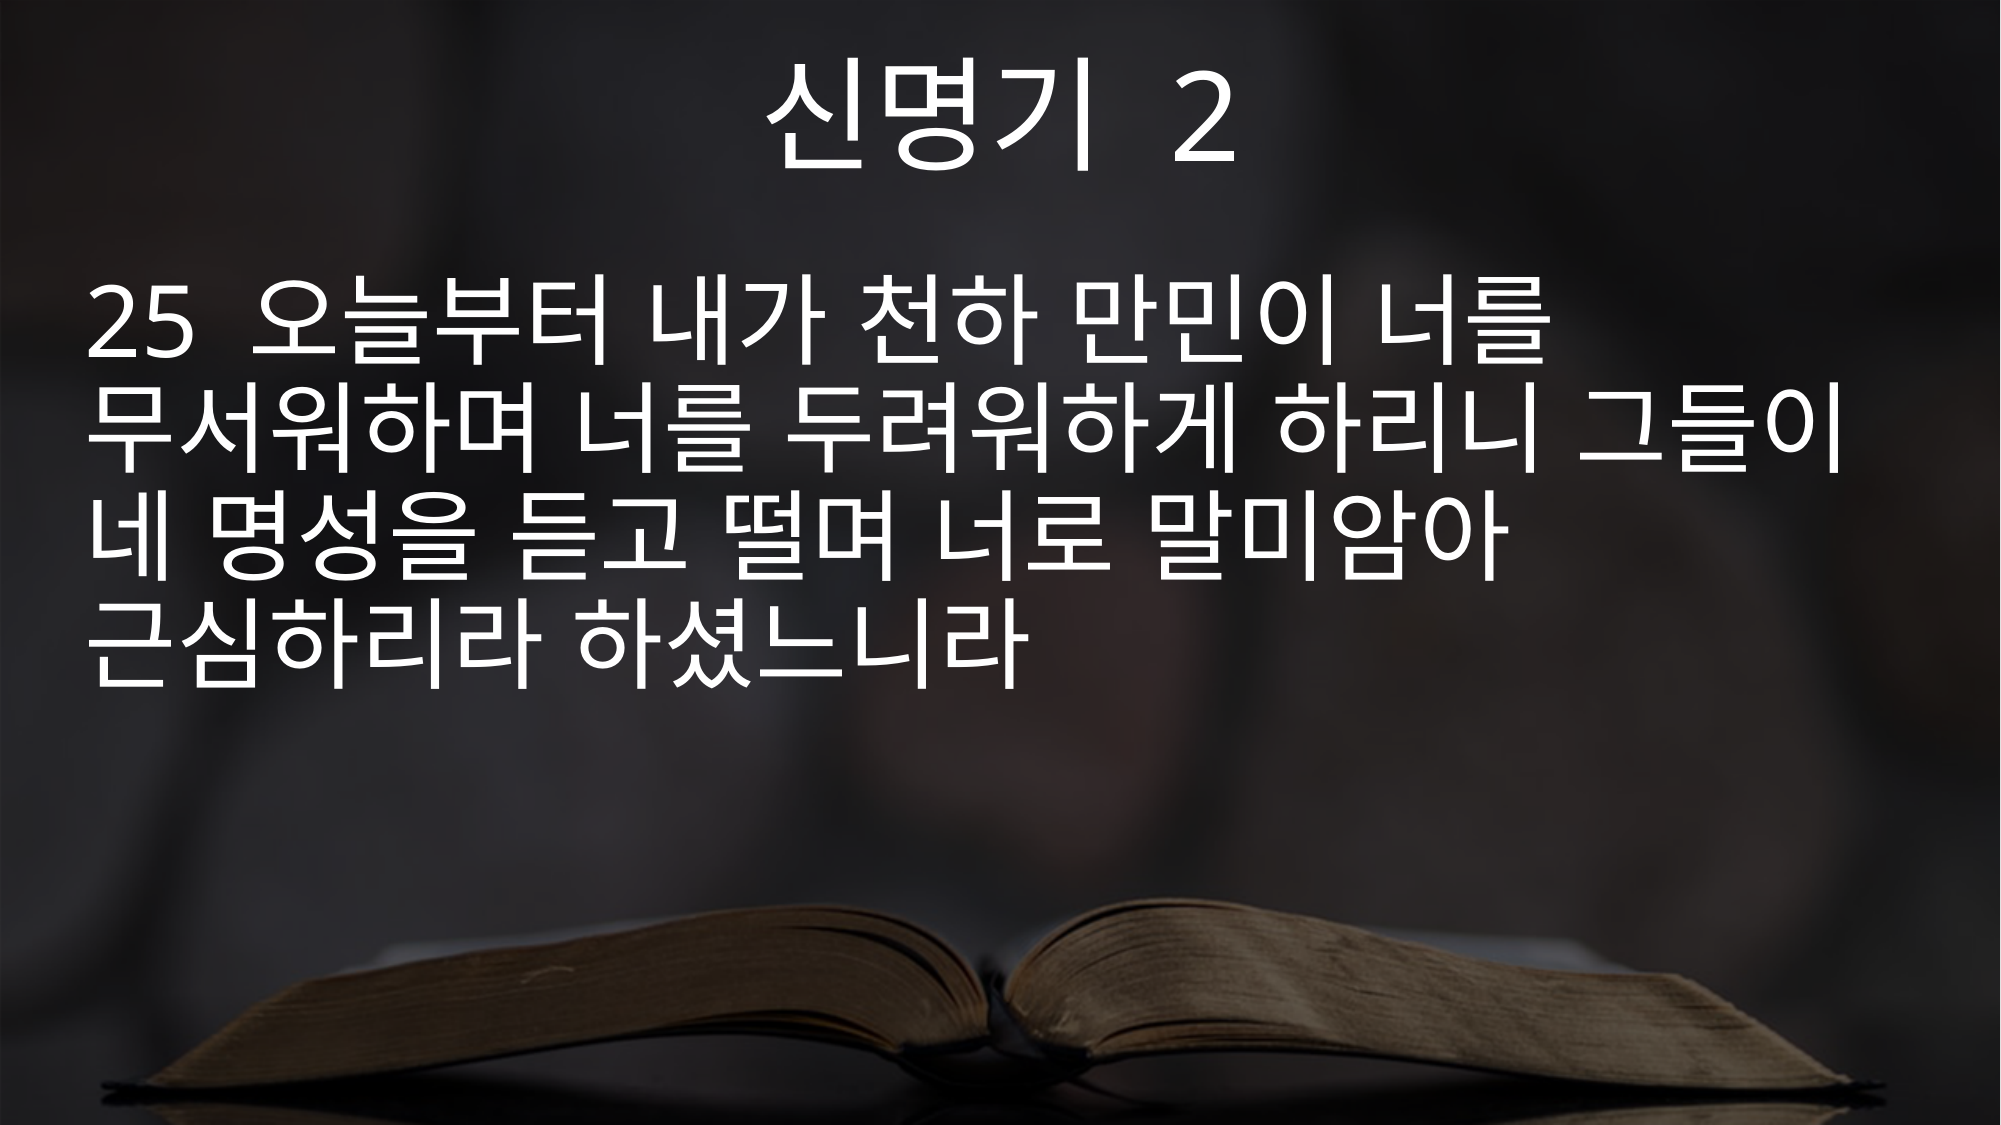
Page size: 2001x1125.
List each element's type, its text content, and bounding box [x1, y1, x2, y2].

picture [0, 0, 2001, 1125]
list 25 오늘부터 내가 천하 만민이 너를 무서워하며 너를 두려워하게 하리니 그들이 네 명성을 듣고 떨며 너로 말미암아 근심하리라 하셨느니라 [69, 263, 1953, 423]
footer 신명기 2 [0, 32, 2000, 192]
